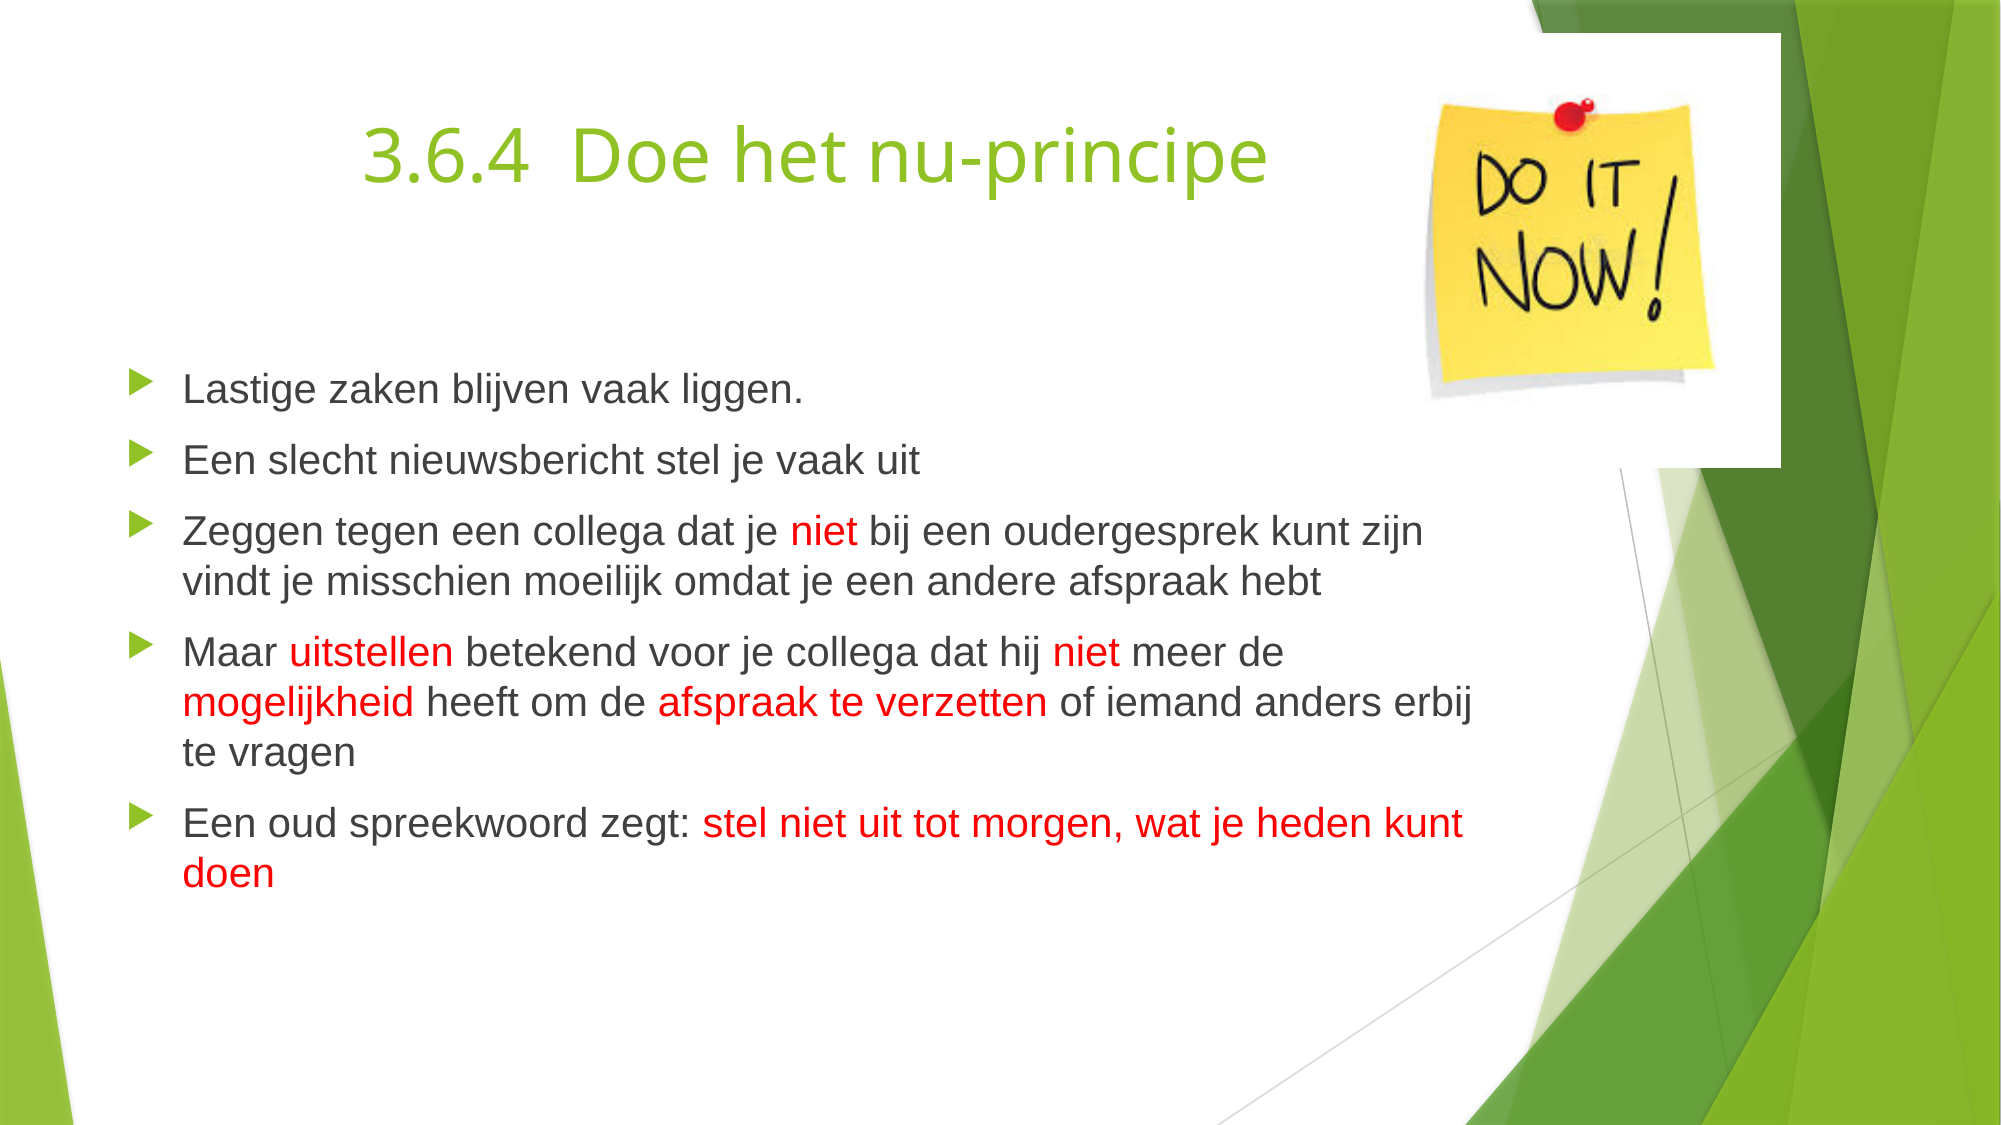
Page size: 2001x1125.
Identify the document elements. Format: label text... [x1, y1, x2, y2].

picture [1346, 33, 1781, 468]
title 3.6.4 Doe het nu-principe [111, 99, 1341, 317]
list Lastige zaken blijven vaak liggen. Een slecht nieuwsbericht stel je vaak uit Zeggen tegen een collega dat je niet bij een oudergesprek kunt zijn vindt je misschien moeilijk omdat je een andere afspraak hebt Maar uitstellen betekend voor je collega dat hij niet meer de mogelijkheid heeft om de afspraak te verzetten of iemand anders erbij te vragen Een oud spreekwoord zegt: stel niet uit tot morgen, wat je heden kunt doen [111, 354, 1522, 992]
